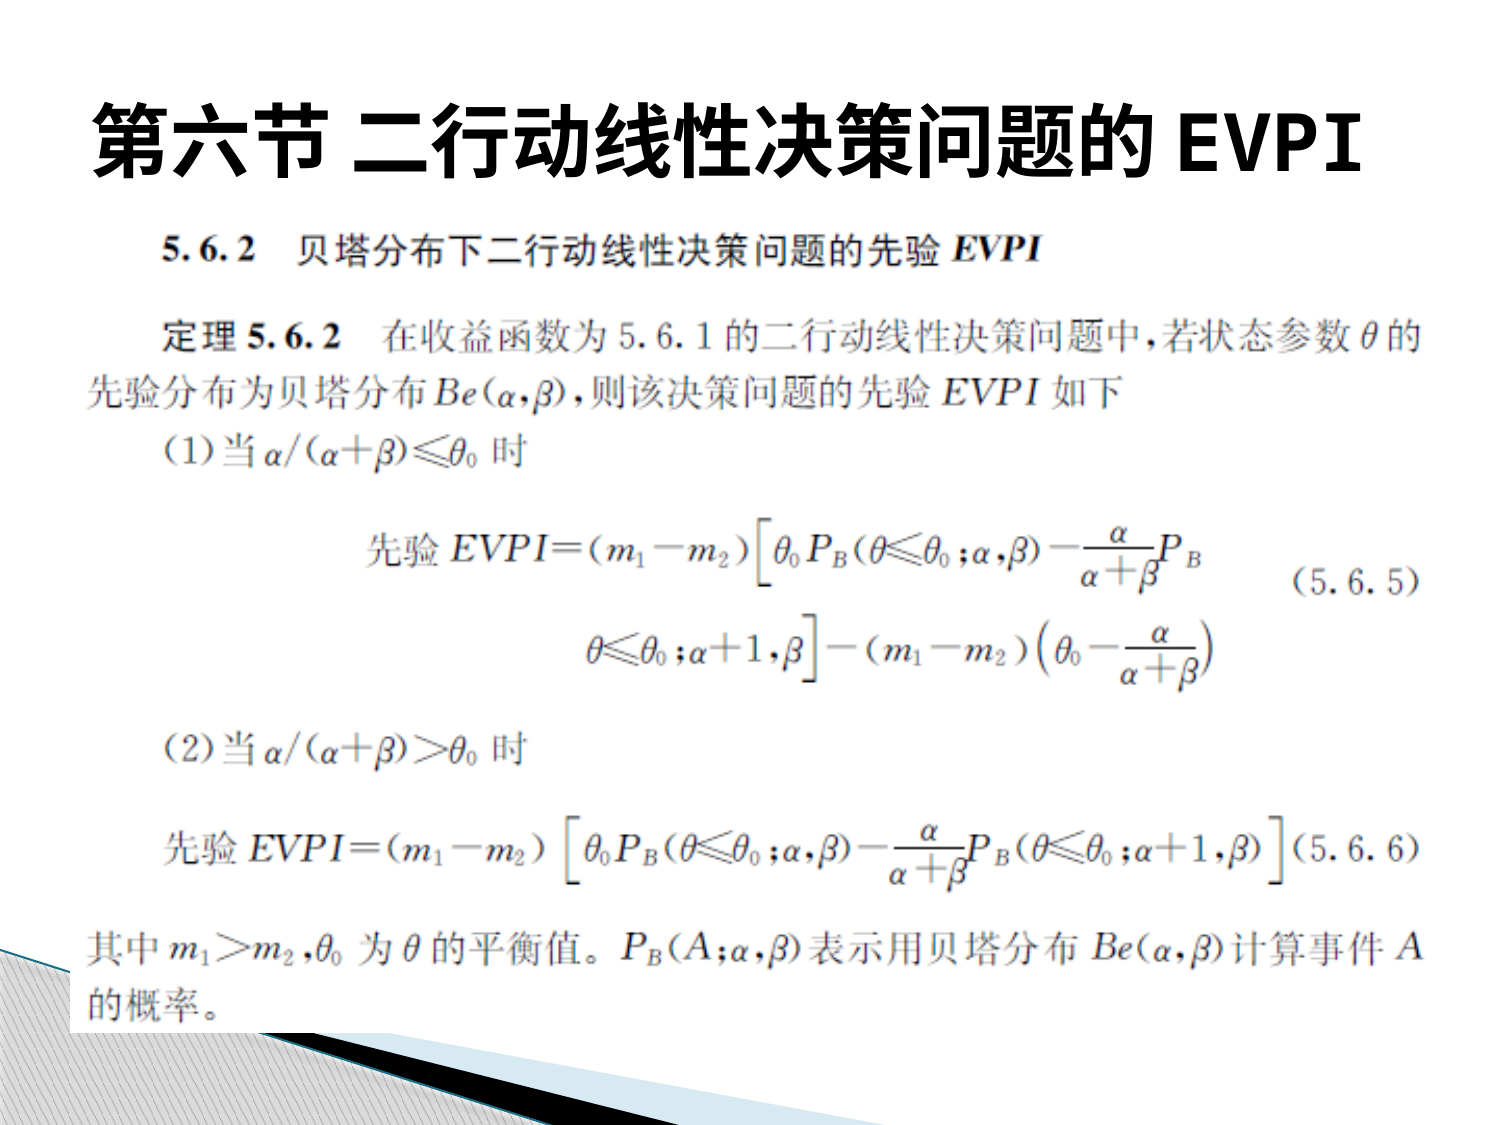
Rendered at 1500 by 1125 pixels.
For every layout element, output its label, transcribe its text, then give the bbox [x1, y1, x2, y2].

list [70, 210, 1442, 1033]
title 第六节 二行动线性决策问题的EVPI [75, 45, 1425, 210]
